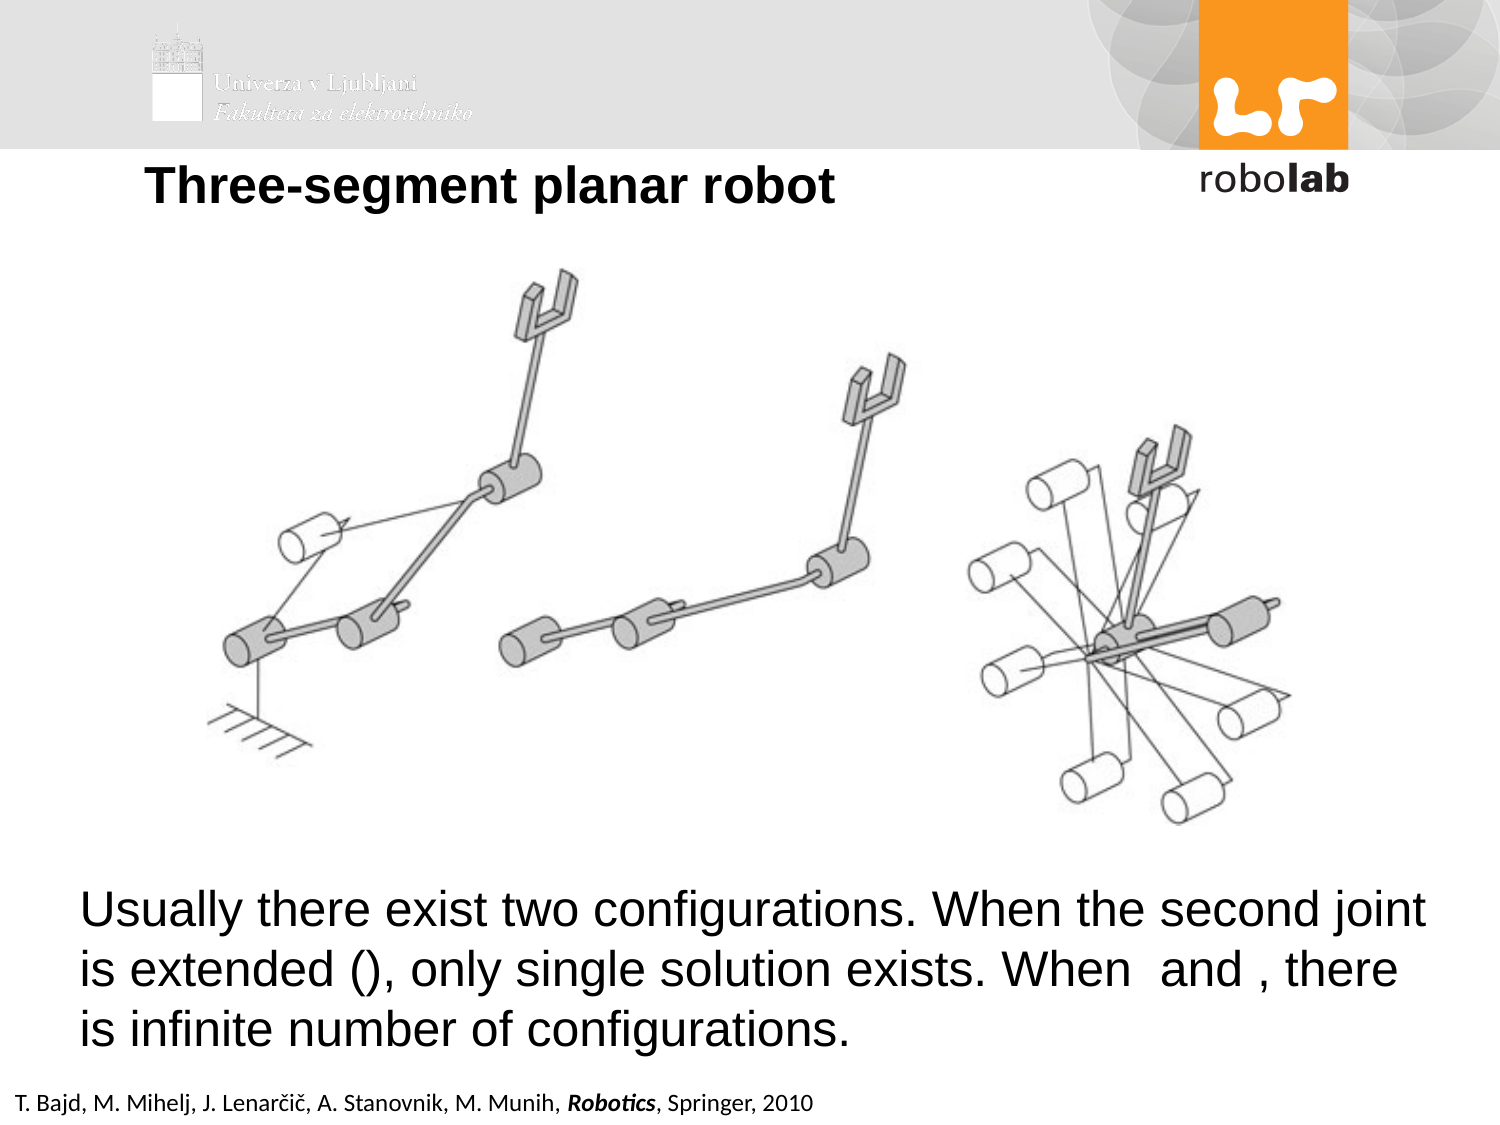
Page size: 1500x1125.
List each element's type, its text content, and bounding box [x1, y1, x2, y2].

picture [152, 23, 472, 94]
picture [998, 0, 1500, 196]
title Three-segment planar robot [129, 94, 1311, 272]
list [206, 266, 1294, 826]
